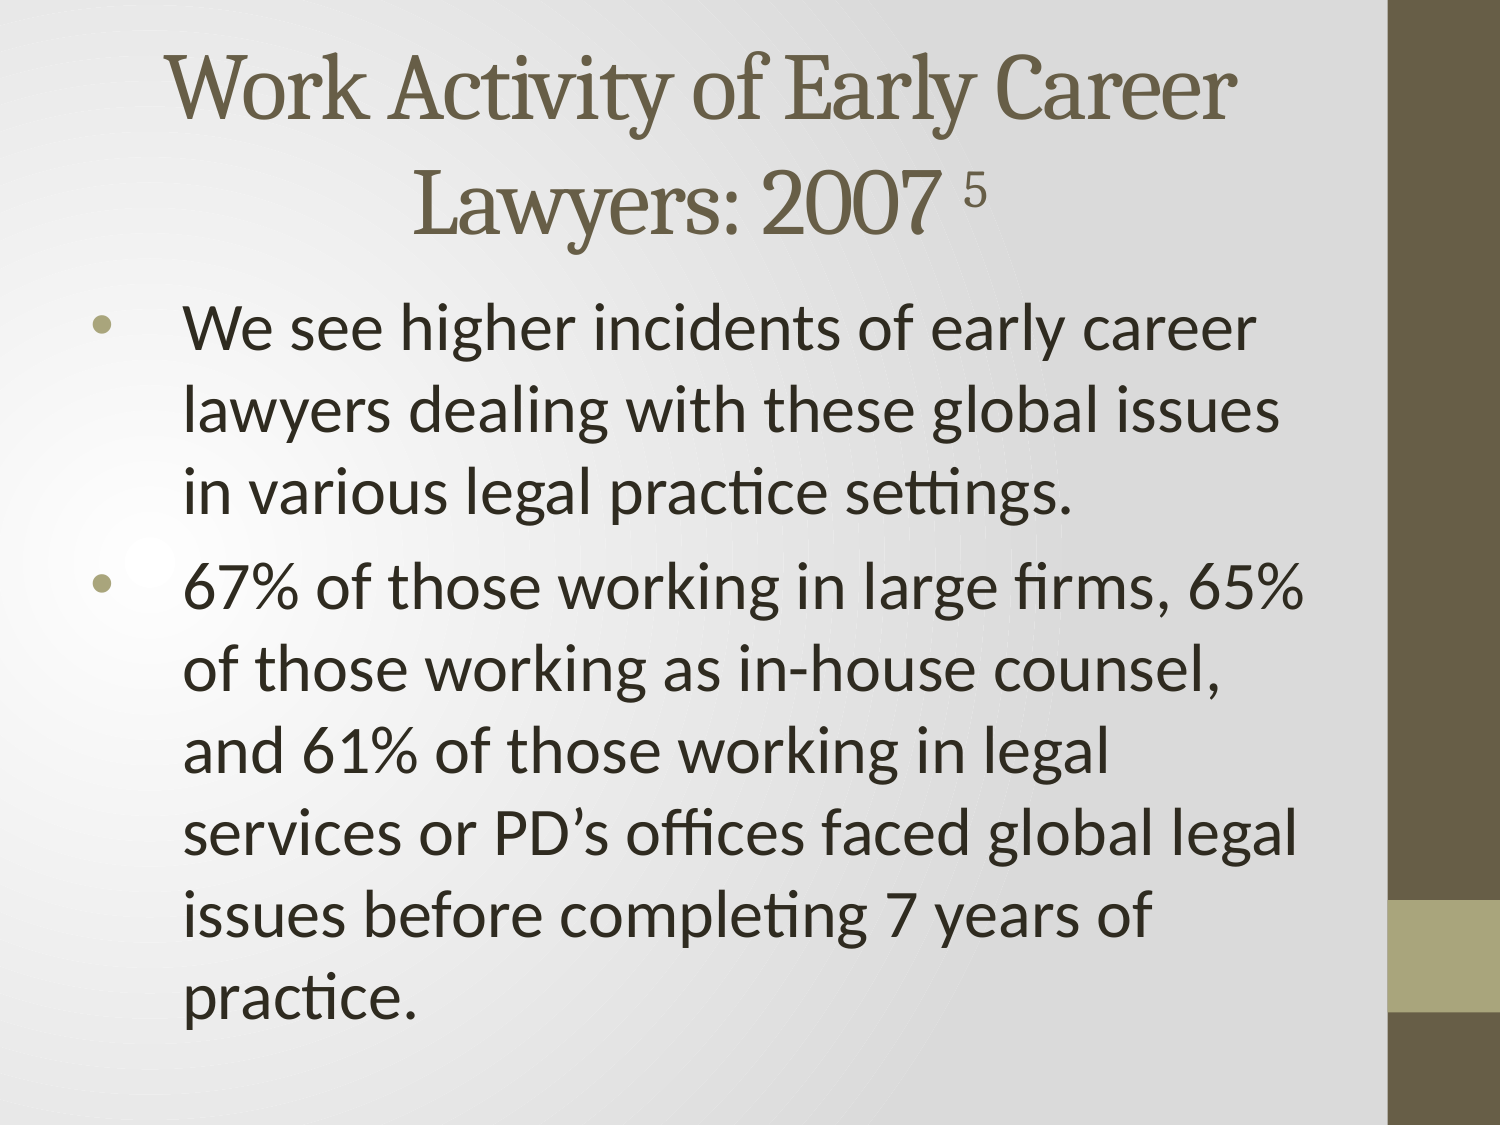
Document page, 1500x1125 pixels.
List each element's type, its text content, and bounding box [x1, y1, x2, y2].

list We see higher incidents of early career lawyers dealing with these global issues in various legal practice settings. 67% of those working in large firms, 65% of those working as in-house counsel, and 61% of those working in legal services or PD’s offices faced global legal issues before completing 7 years of practice. [75, 275, 1325, 1050]
title Work Activity of Early Career Lawyers: 2007 5 [75, 45, 1325, 233]
